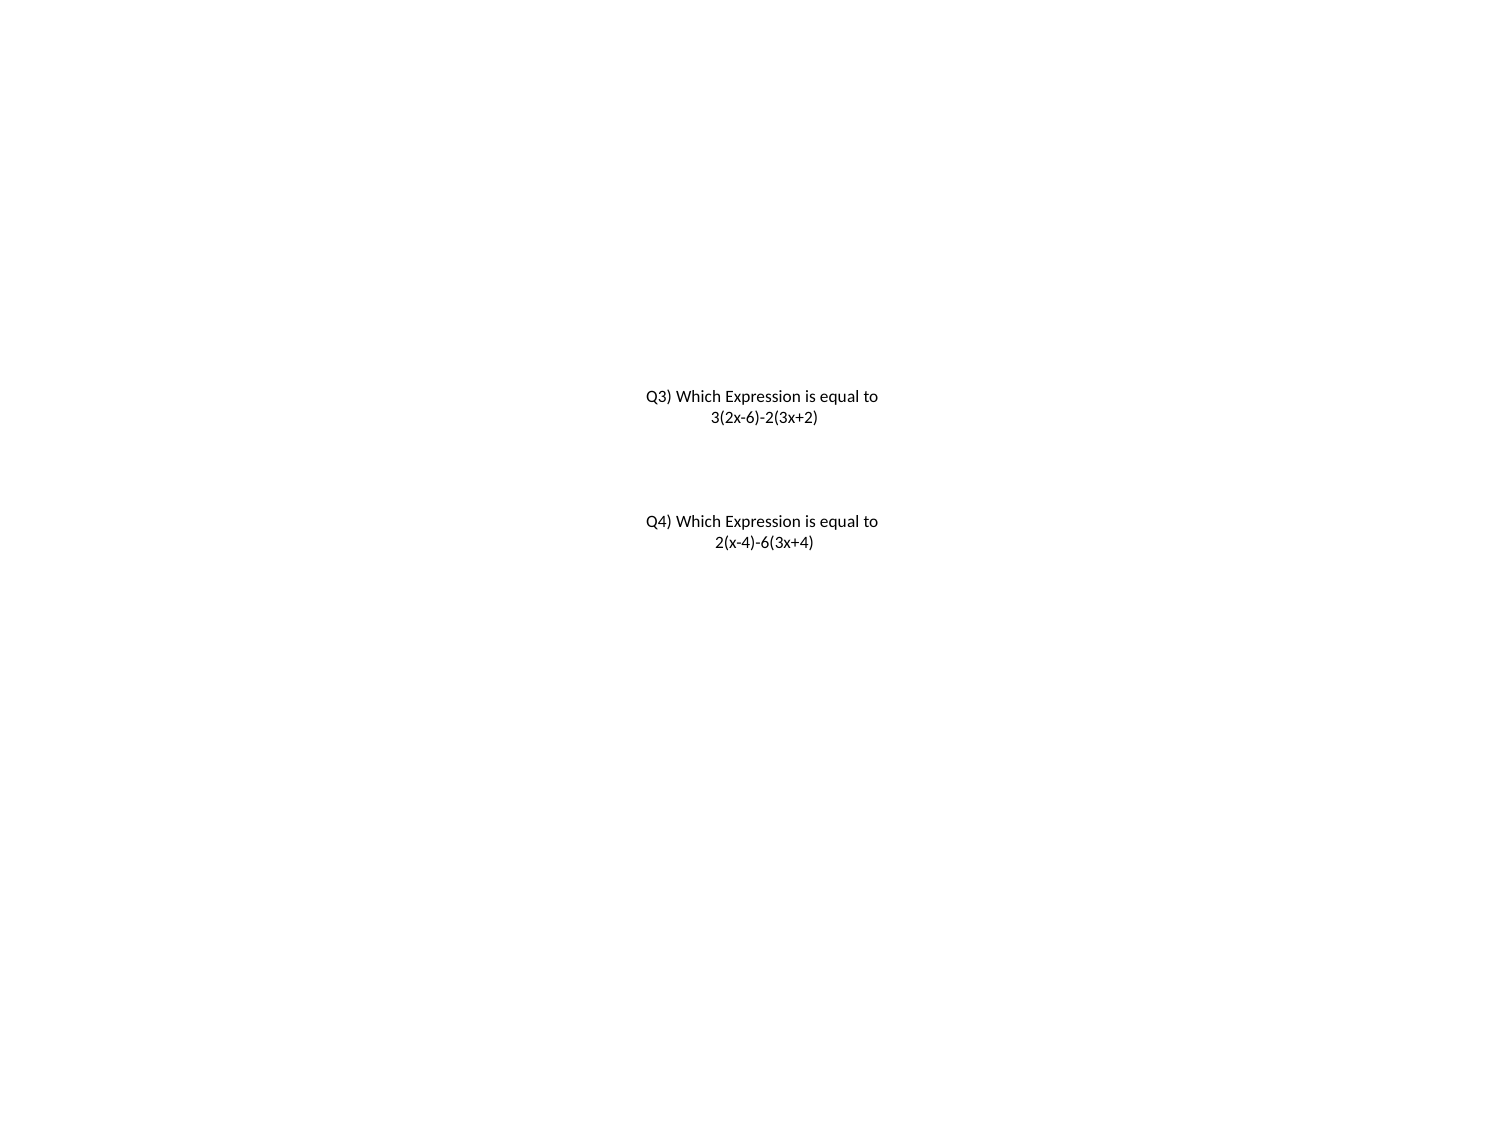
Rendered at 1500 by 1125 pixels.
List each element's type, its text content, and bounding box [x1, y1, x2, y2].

title Q3) Which Expression is equal to 3(2x-6)-2(3x+2) Q4) Which Expression is equal to 2(x-4)-6(3x+4) [87, 375, 1438, 563]
